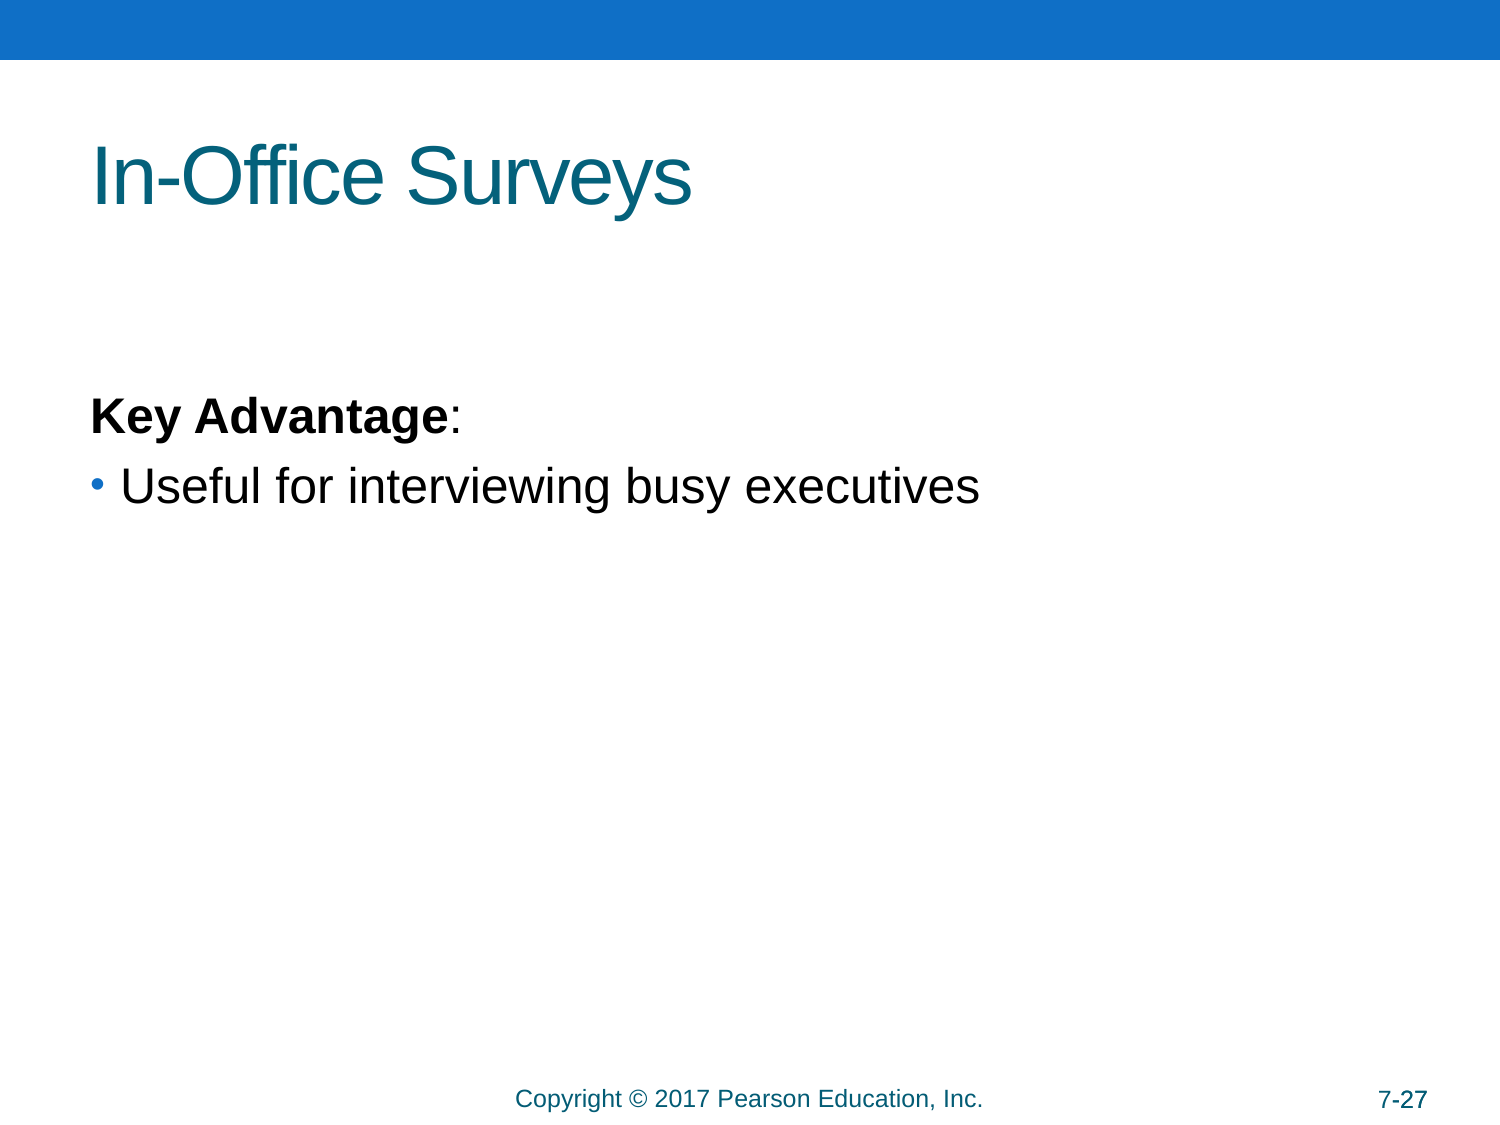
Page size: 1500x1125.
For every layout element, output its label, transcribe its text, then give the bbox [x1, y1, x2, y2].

list Key Advantage: Useful for interviewing busy executives [75, 376, 1425, 1125]
title In-Office Surveys [75, 90, 1425, 253]
